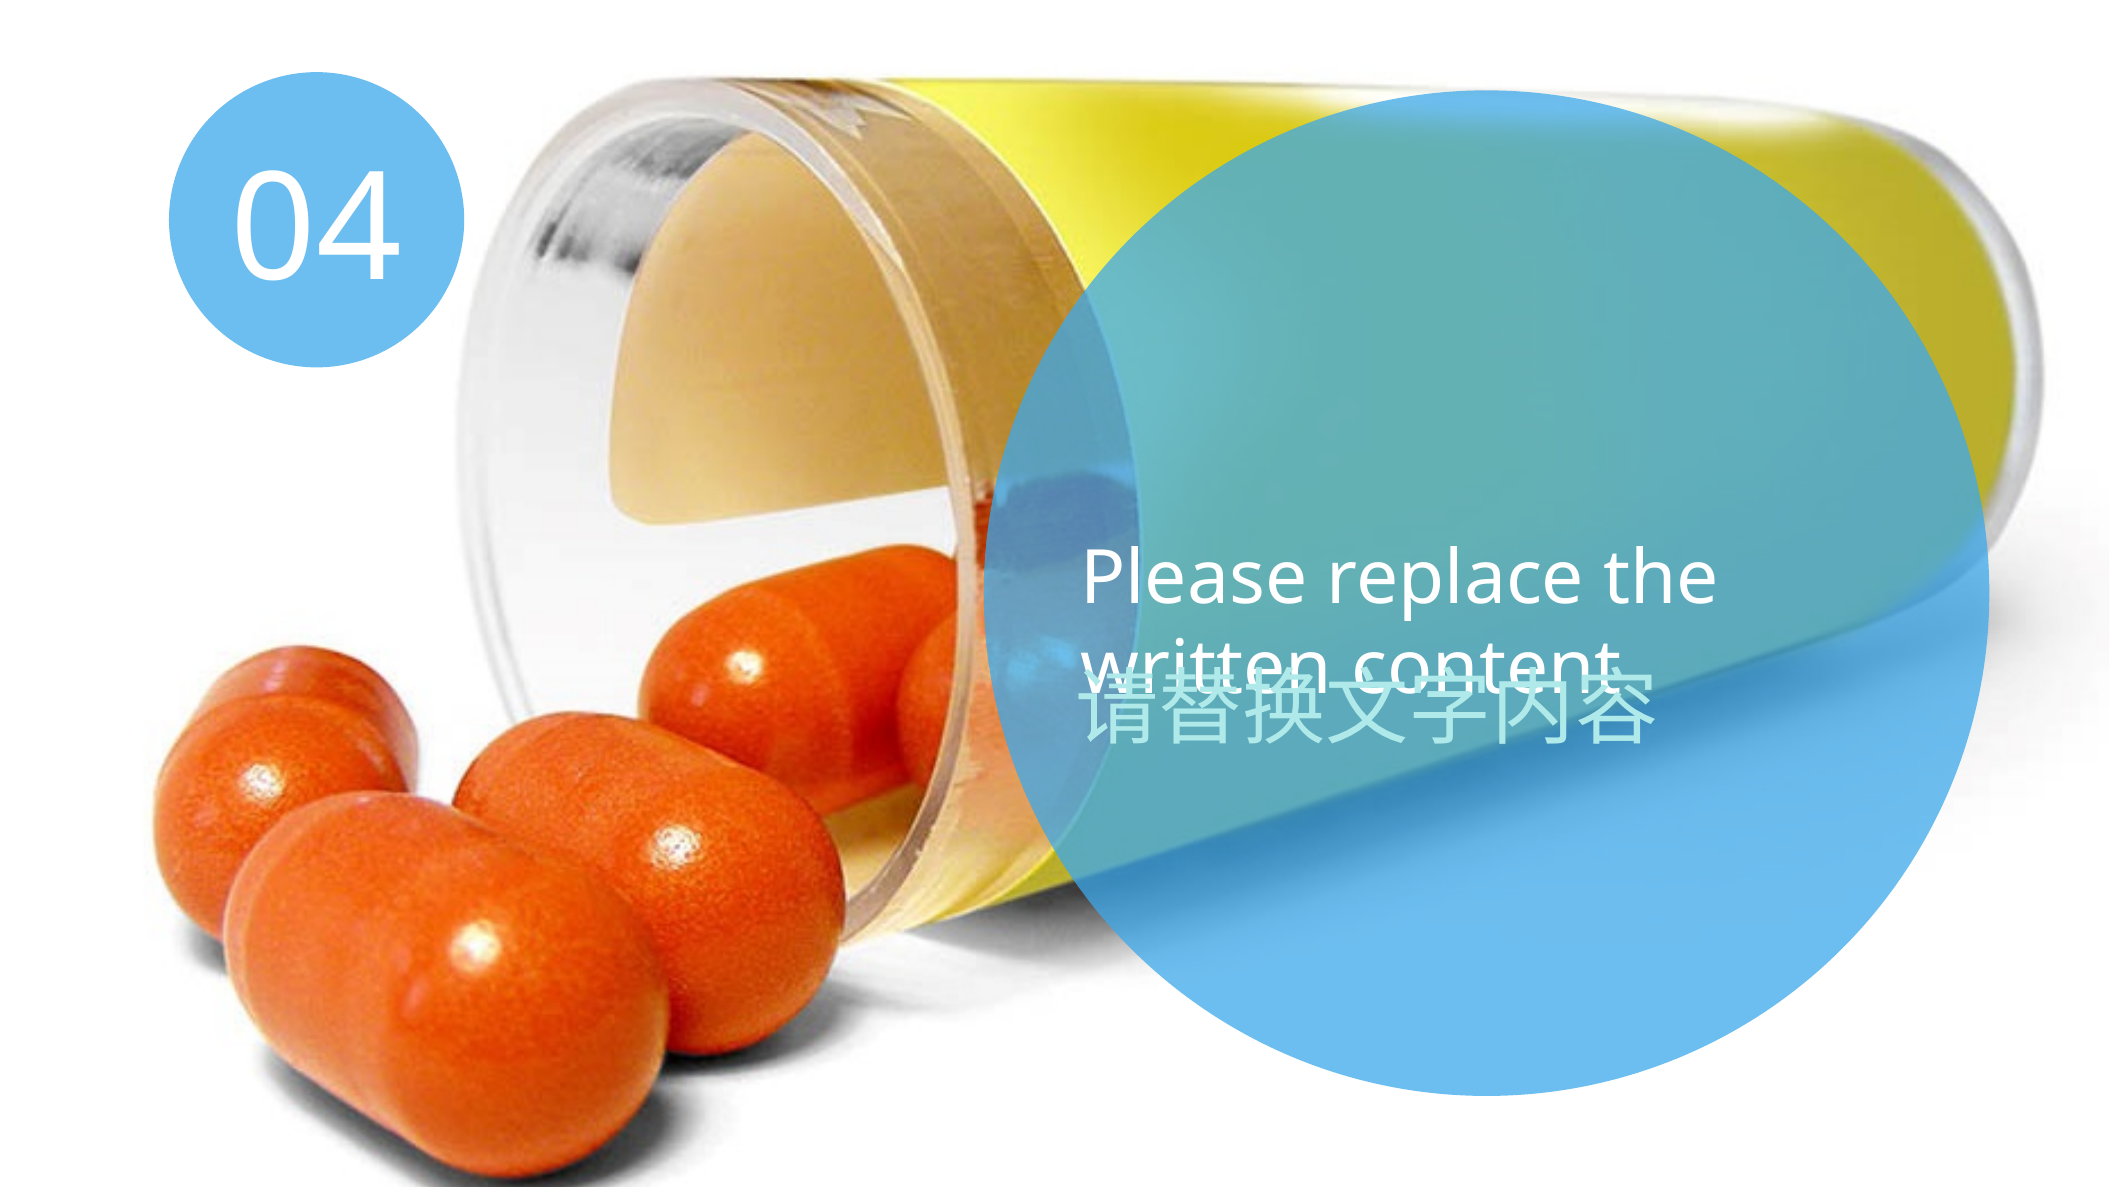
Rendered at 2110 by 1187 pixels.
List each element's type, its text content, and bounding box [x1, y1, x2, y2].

text_box 请替换文字内容 [1033, 627, 1673, 762]
text_box Please replace the written content [1065, 521, 1973, 716]
text_box 04 [167, 71, 466, 369]
text_box [0, 0, 2110, 1187]
text_box [982, 89, 1991, 1097]
